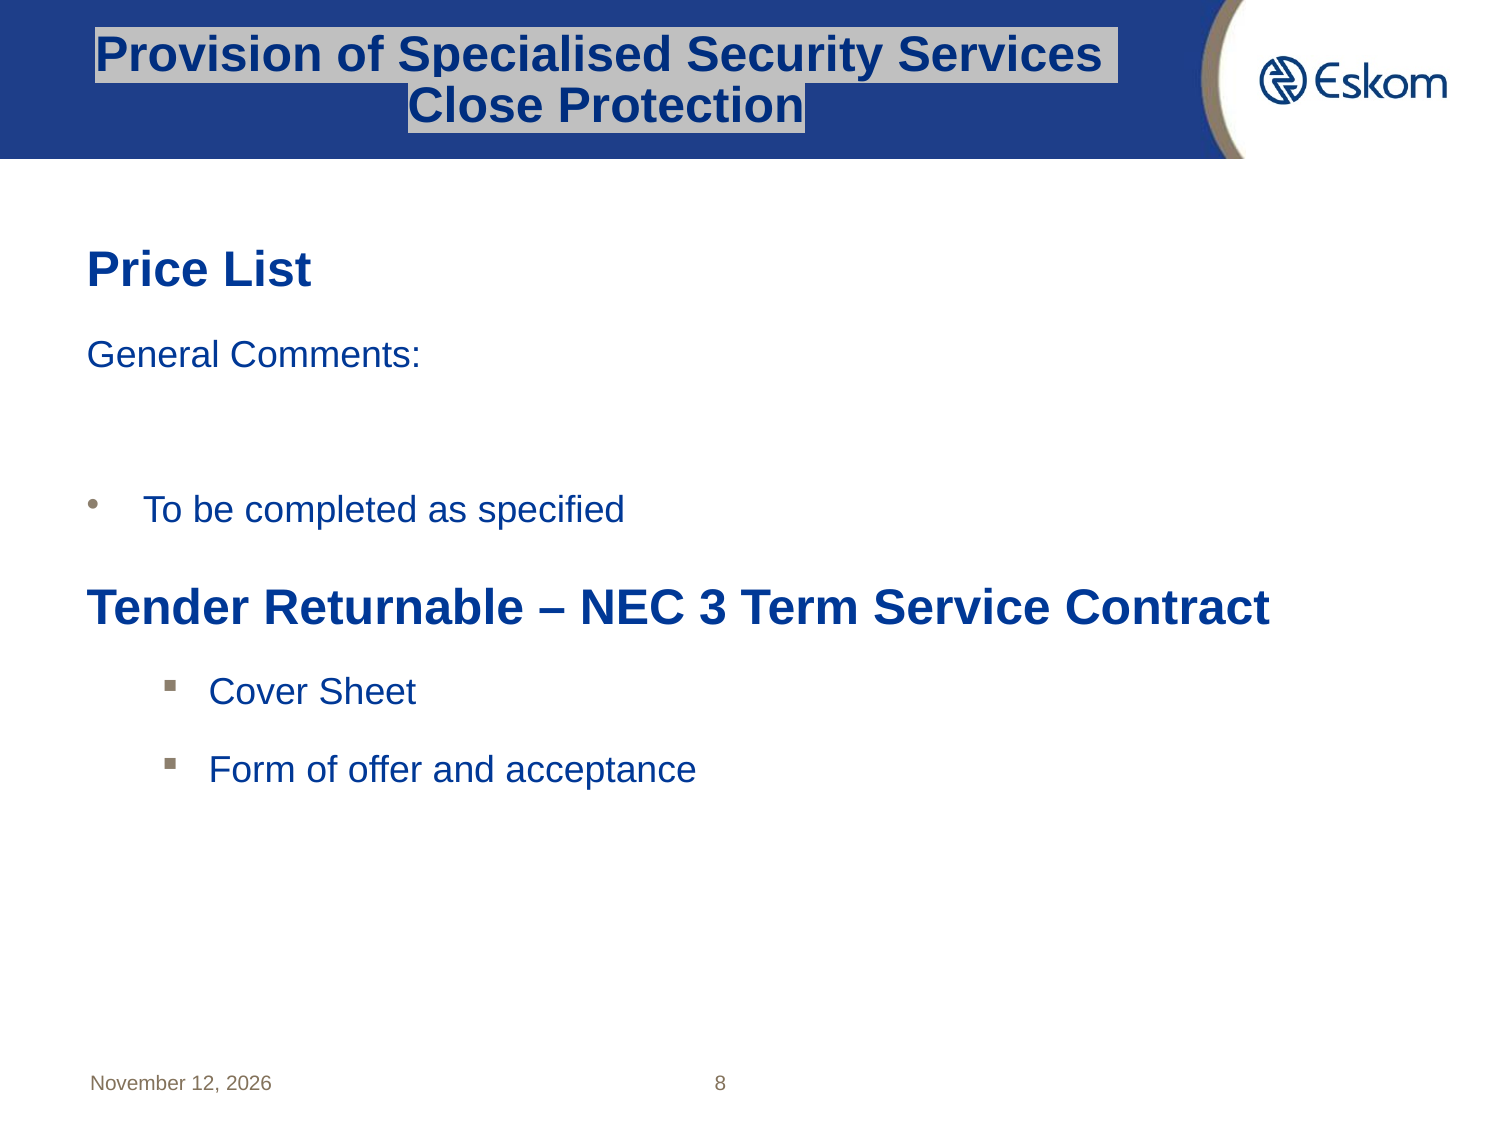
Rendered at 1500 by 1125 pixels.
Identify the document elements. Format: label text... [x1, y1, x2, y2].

picture [0, 0, 1246, 159]
picture [1257, 55, 1450, 105]
title Provision of Specialised Security Services Close Protection [71, 27, 1142, 137]
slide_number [75, 1058, 361, 1103]
list Price List General Comments: To be completed as specified Tender Returnable – NEC 3 Term Service Contract Cover Sheet Form of offer and acceptance [71, 235, 1447, 1064]
slide_number 8 [643, 1058, 798, 1103]
